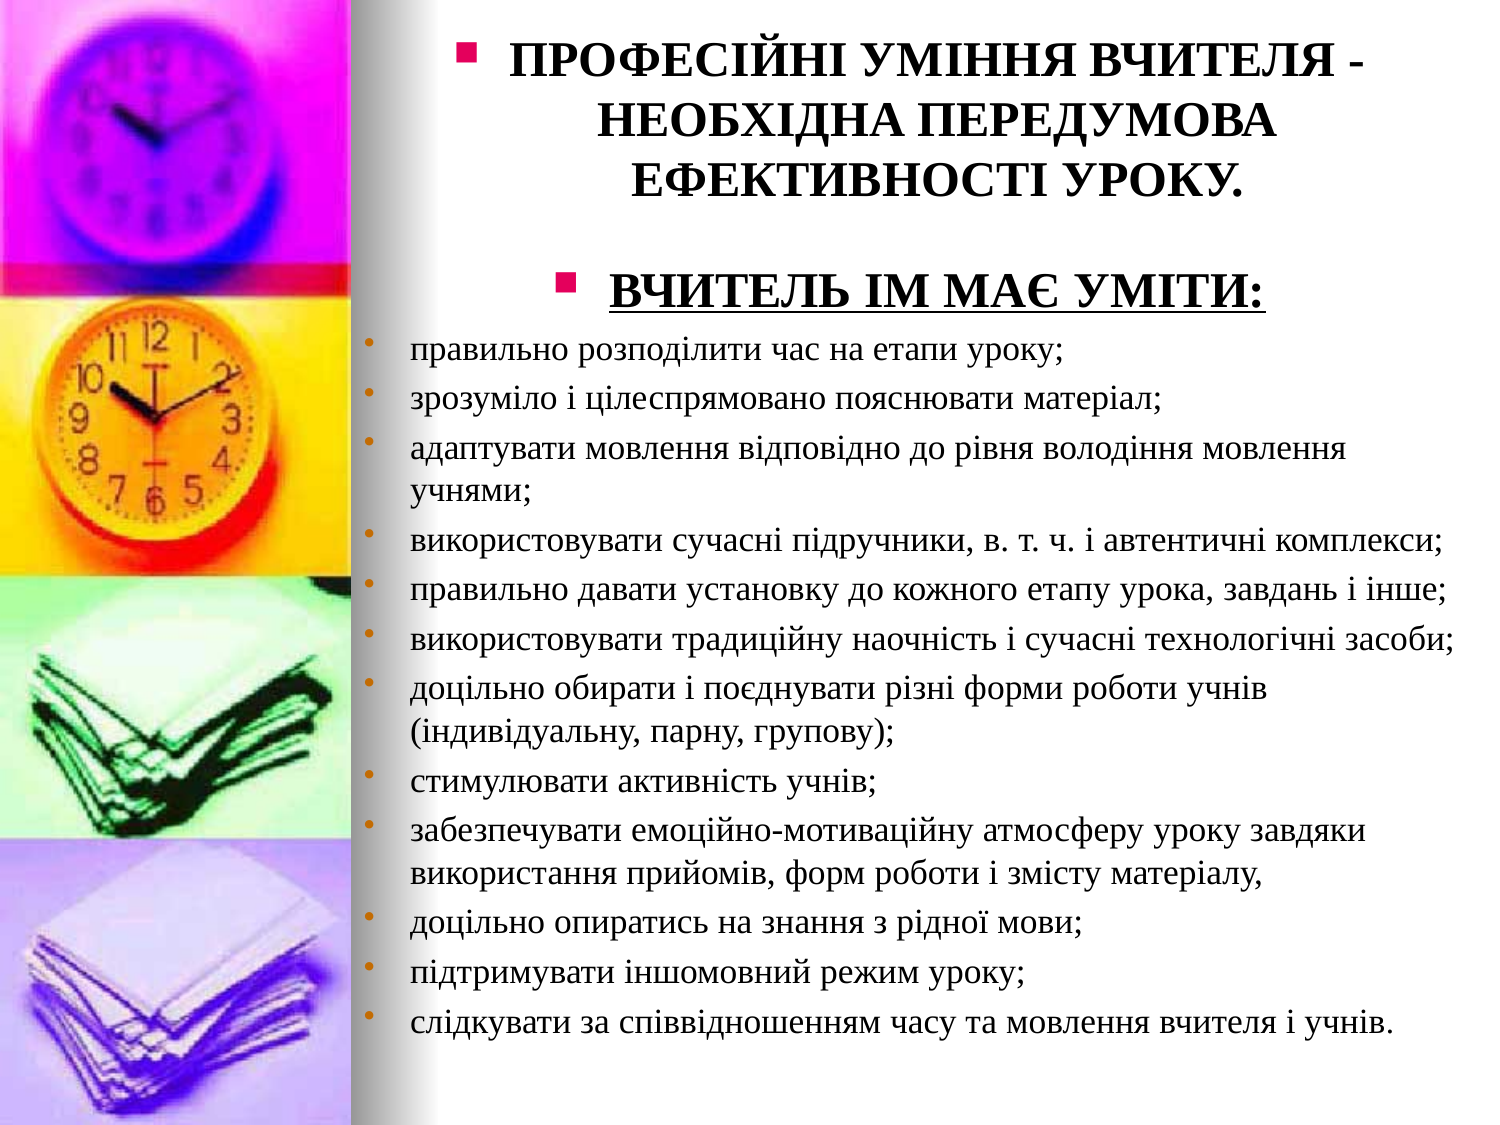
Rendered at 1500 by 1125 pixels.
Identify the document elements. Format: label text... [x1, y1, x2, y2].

list ПРОФЕСІЙНІ УМІННЯ ВЧИТЕЛЯ - НЕОБХІДНА ПЕРЕДУМОВА ЕФЕКТИВНОСТІ УРОКУ. ВЧИТЕЛЬ ІМ МАЄ УМІТИ: правильно розподілити час на етапи уроку; зрозуміло і цілеспрямовано пояснювати матеріал; адаптувати мовлення відповідно до рівня володіння мовлення учнями; використовувати сучасні підручники, в. т. ч. і автентичні комплекси; правильно давати установку до кожного етапу урока, завдань і інше; використовувати традиційну наочність і сучасні технологічні засоби; доцільно обирати і поєднувати різні форми роботи учнів (індивідуальну, парну, групову); стимулювати активність учнів; забезпечувати емоційно-мотиваційну атмосферу уроку завдяки використання прийомів, форм роботи і змісту матеріалу, доцільно опиратись на знання з рідної мови; підтримувати іншомовний режим уроку; слідкувати за співвідношенням часу та мовлення вчителя і учнів. [336, 19, 1483, 953]
picture [0, 0, 351, 1125]
